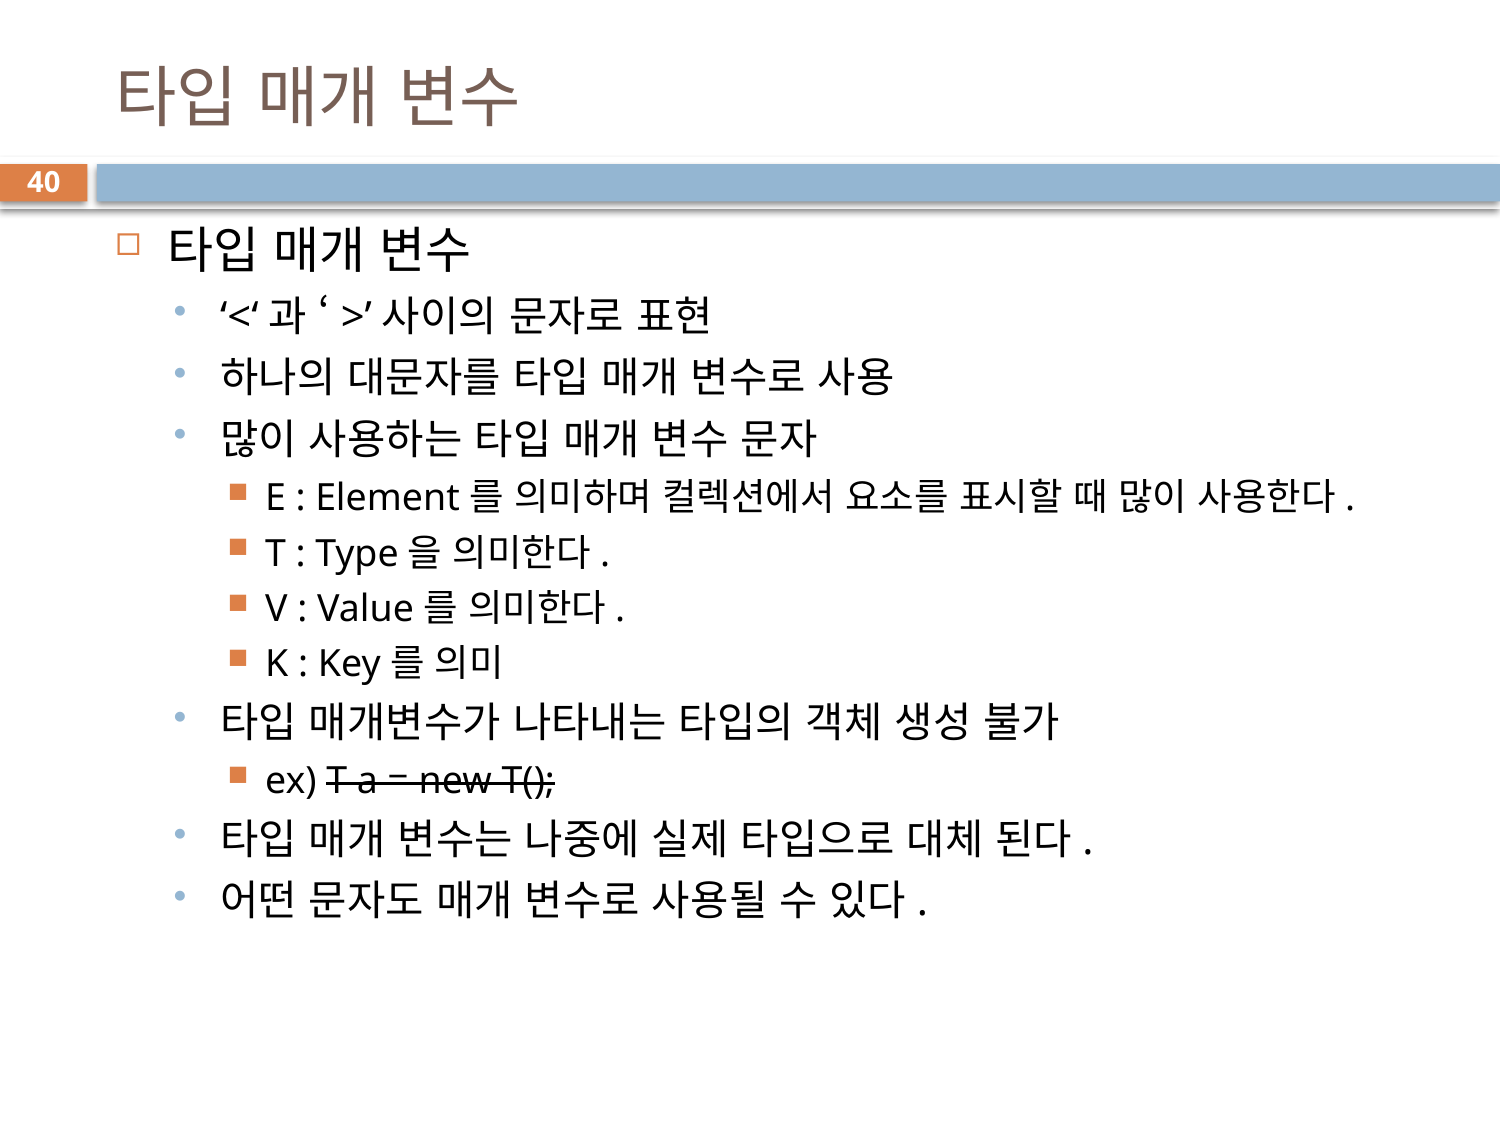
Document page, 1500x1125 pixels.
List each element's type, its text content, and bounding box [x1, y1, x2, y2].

title 타입 매개 변수 [100, 37, 1438, 153]
slide_number 40 [0, 162, 88, 203]
list 타입 매개 변수 ‘<‘과 ‘>’사이의 문자로 표현 하나의 대문자를 타입 매개 변수로 사용 많이 사용하는 타입 매개 변수 문자 E : Element를 의미하며 컬렉션에서 요소를 표시할 때 많이 사용한다. T : Type을 의미한다. V : Value를 의미한다. K : Key를 의미 타입 매개변수가 나타내는 타입의 객체 생성 불가 ex) T a = new T(); 타입 매개 변수는 나중에 실제 타입으로 대체 된다. 어떤 문자도 매개 변수로 사용될 수 있다. [100, 210, 1438, 1079]
